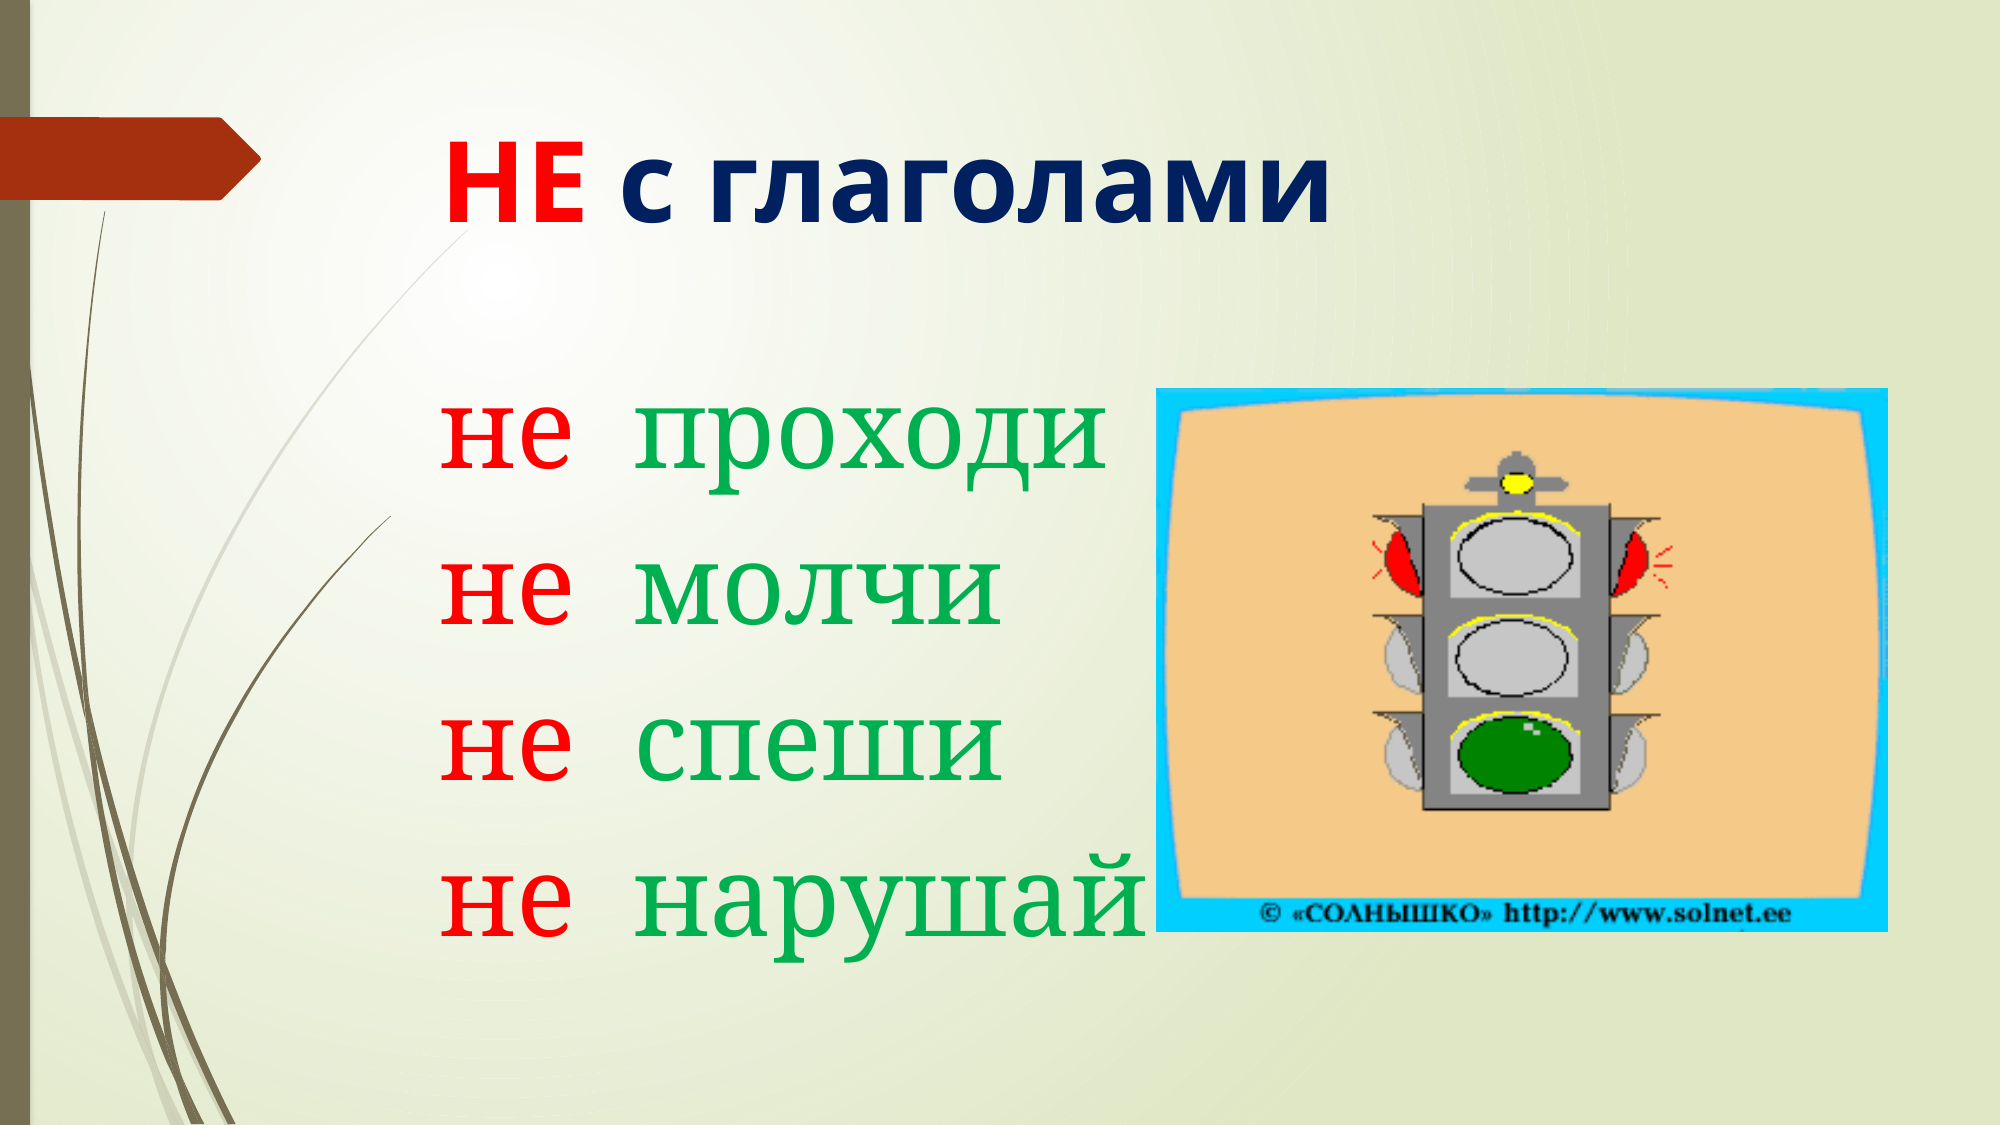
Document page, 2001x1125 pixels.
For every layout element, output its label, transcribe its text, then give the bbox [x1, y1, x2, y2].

title НЕ с глаголами [425, 102, 1888, 313]
picture [1160, 388, 1264, 393]
picture [1163, 388, 1880, 898]
picture [1883, 576, 1888, 679]
picture [1882, 522, 1888, 566]
list не проходи не молчи не спеши не нарушай [424, 350, 1888, 970]
picture [1298, 388, 1392, 393]
